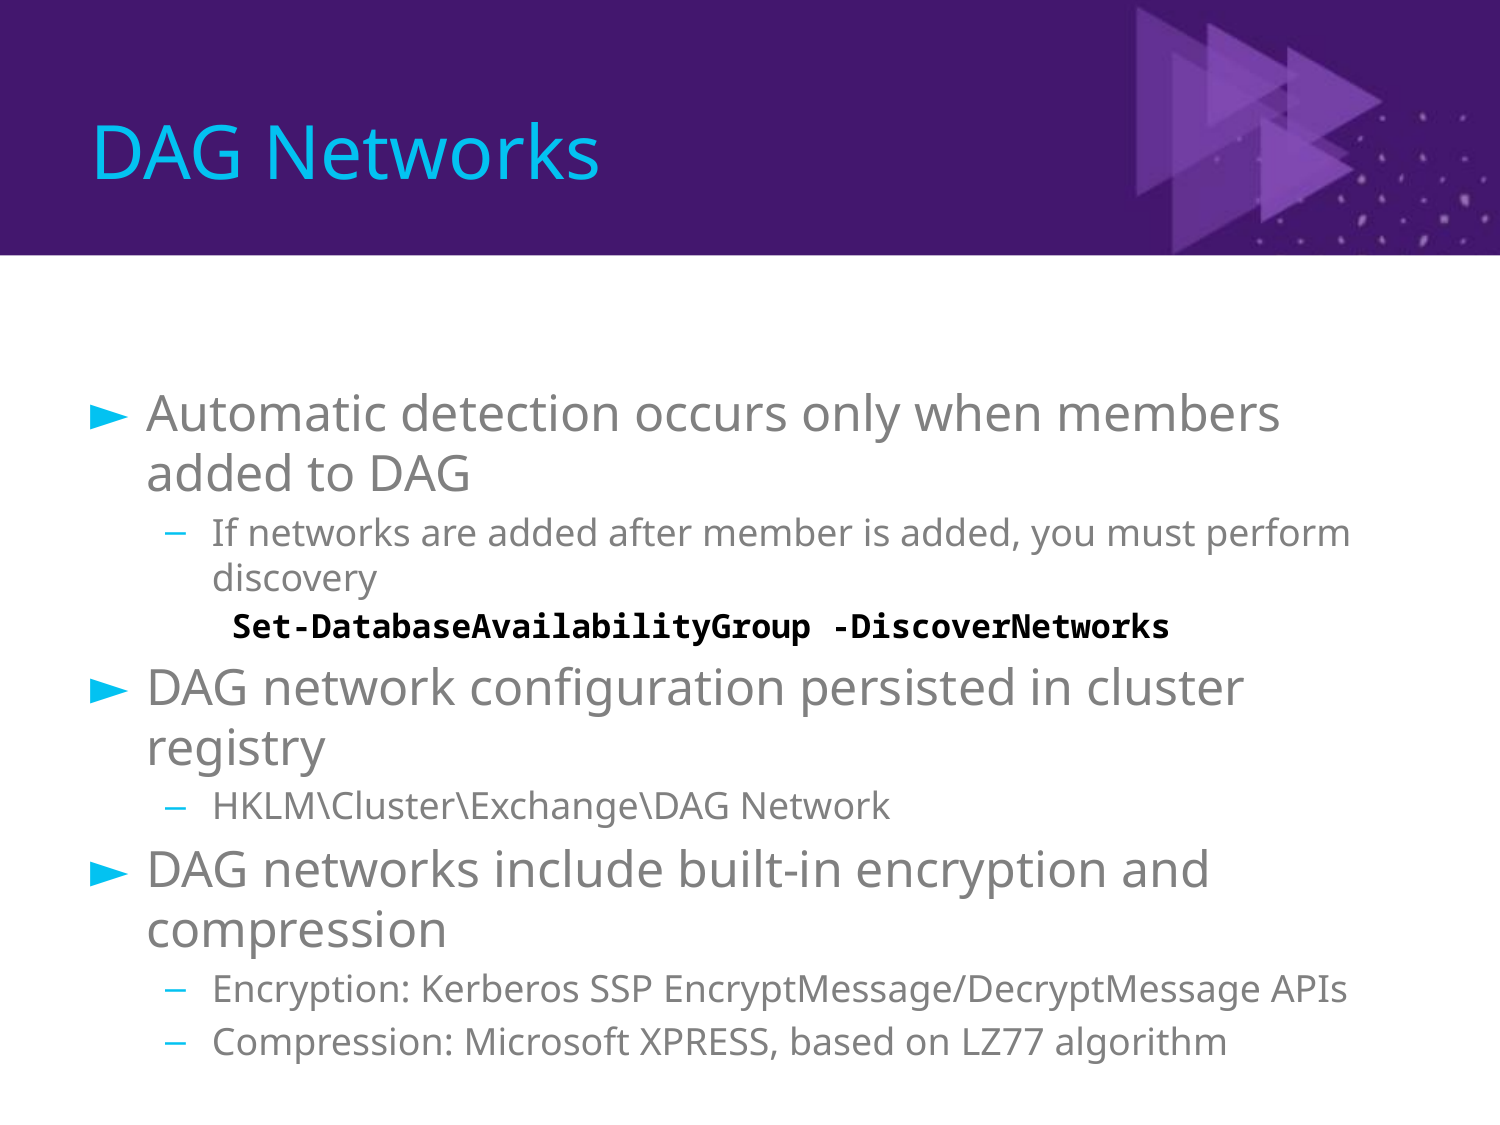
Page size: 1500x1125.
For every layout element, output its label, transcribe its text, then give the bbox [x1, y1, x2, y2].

picture [0, 0, 1500, 255]
list Automatic detection occurs only when members added to DAG If networks are added after member is added, you must perform discovery Set-DatabaseAvailabilityGroup -DiscoverNetworks DAG network configuration persisted in cluster registry HKLM\Cluster\Exchange\DAG Network DAG networks include built-in encryption and compression Encryption: Kerberos SSP EncryptMessage/DecryptMessage APIs Compression: Microsoft XPRESS, based on LZ77 algorithm [75, 373, 1425, 1005]
title DAG Networks [75, 56, 1425, 244]
